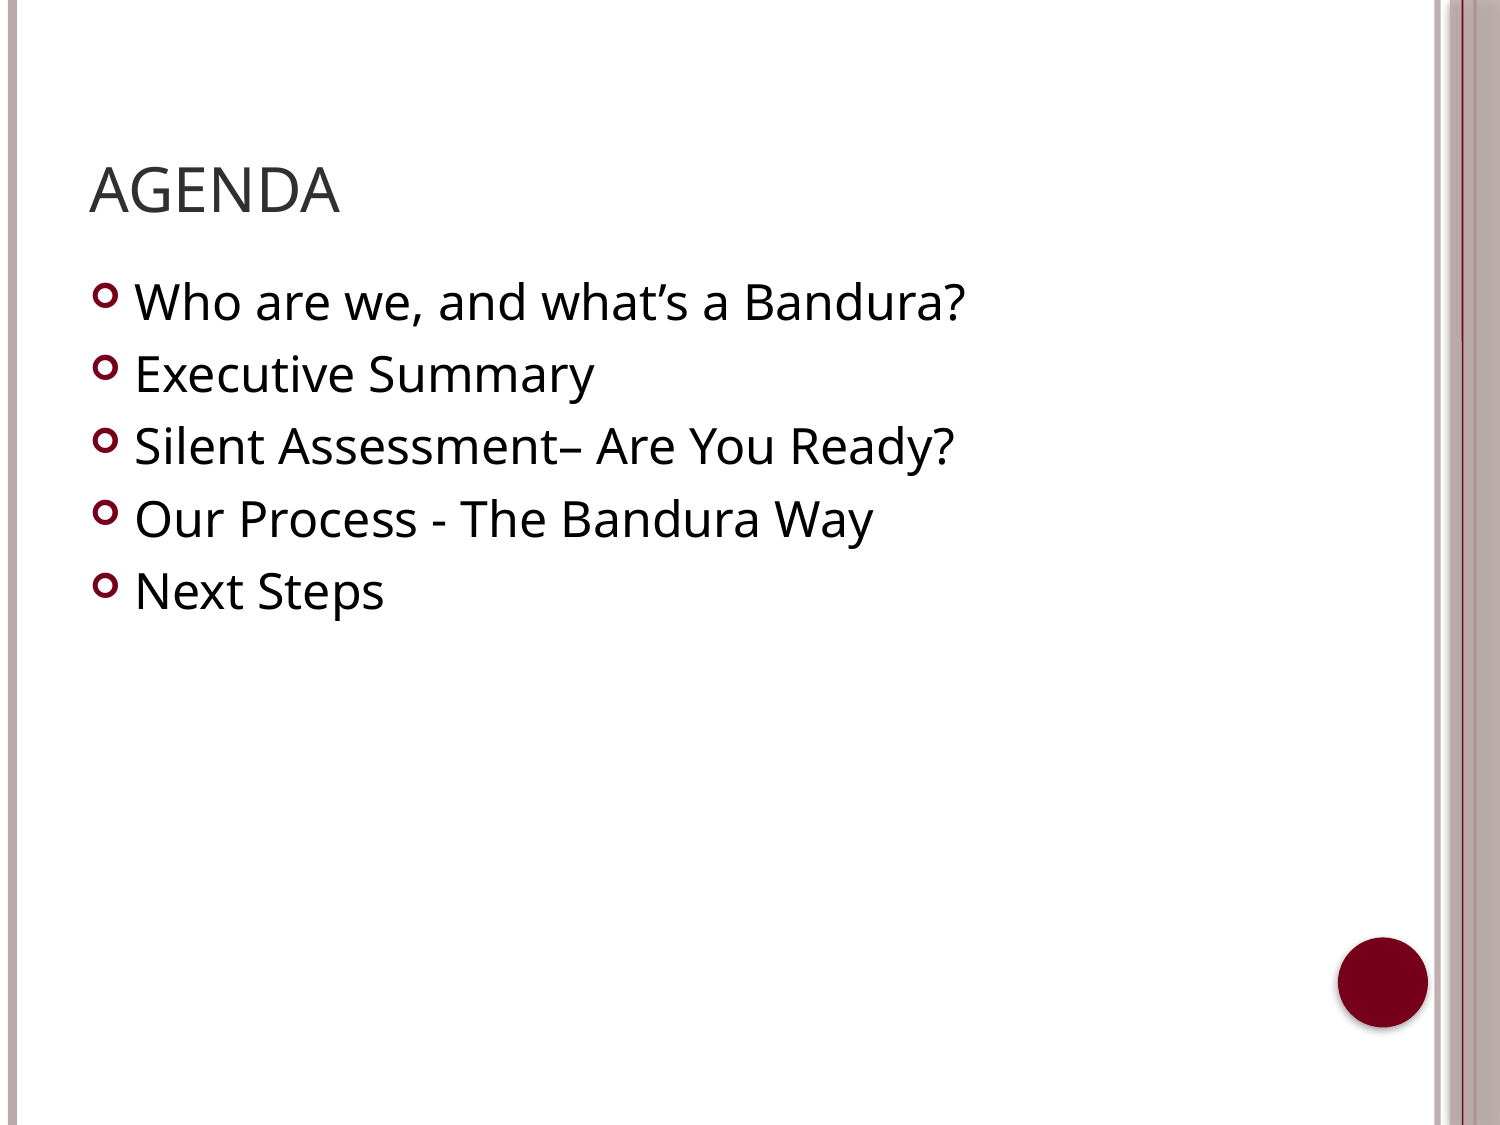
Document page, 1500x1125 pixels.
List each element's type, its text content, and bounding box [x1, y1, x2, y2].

list Who are we, and what’s a Bandura? Executive Summary Silent Assessment– Are You Ready? Our Process - The Bandura Way Next Steps [75, 262, 1300, 1062]
title Agenda [75, 45, 1300, 233]
